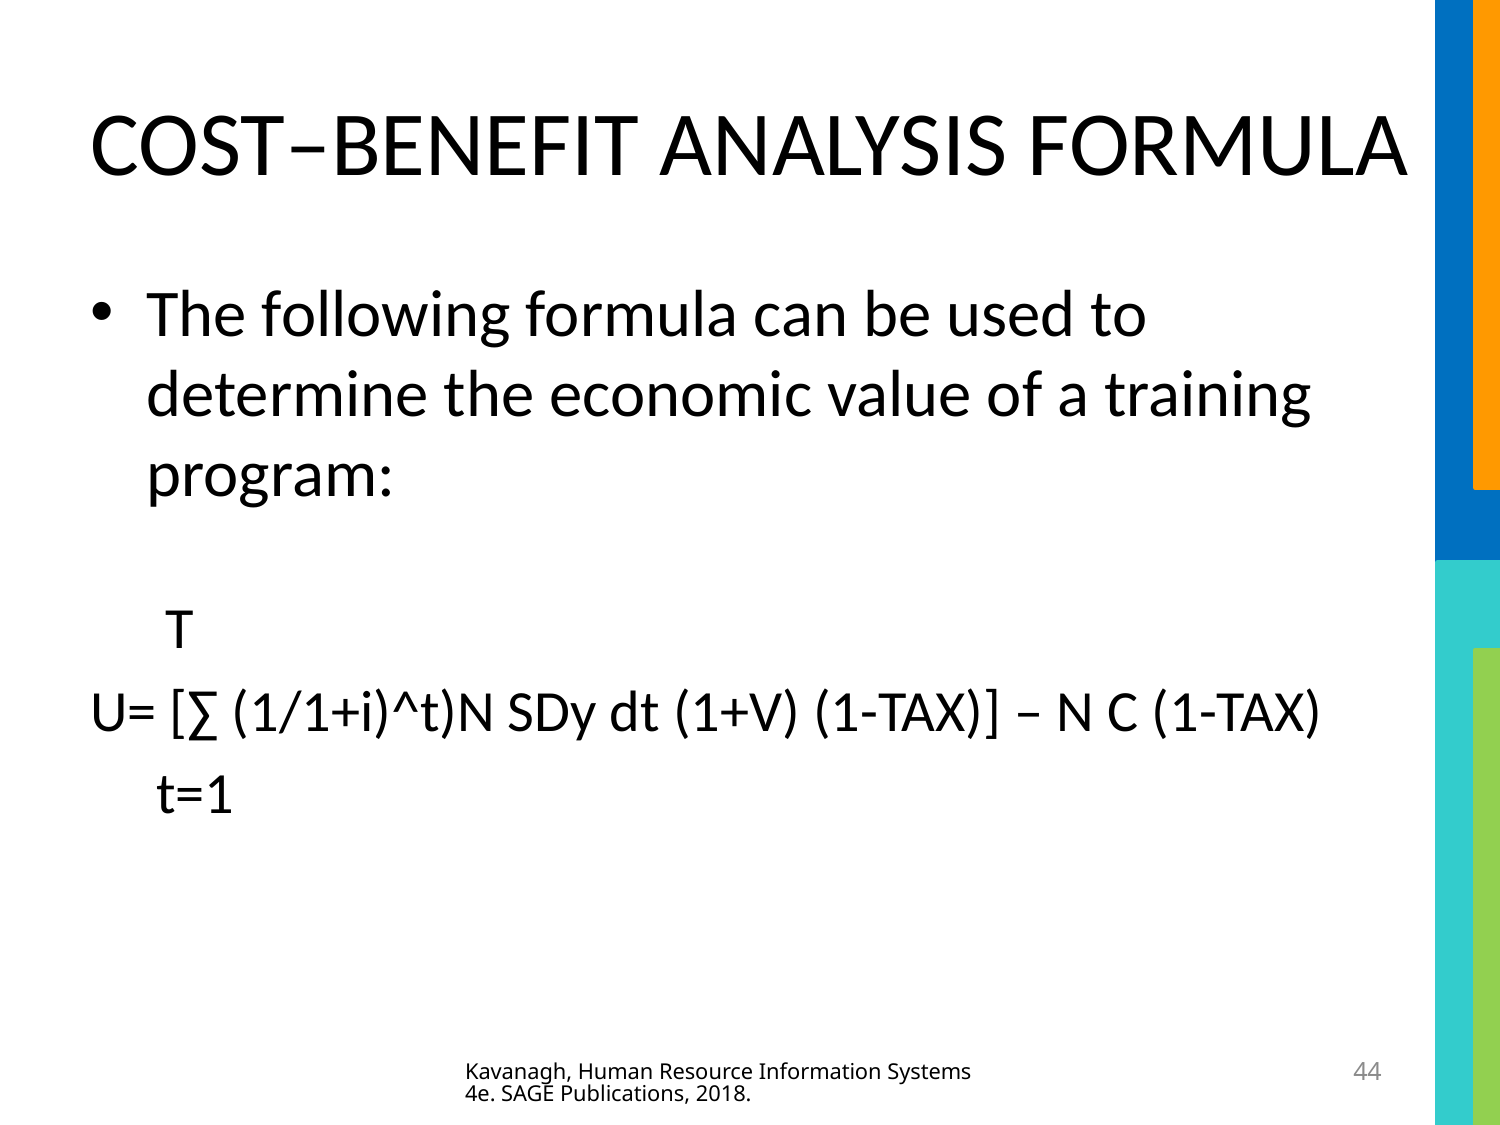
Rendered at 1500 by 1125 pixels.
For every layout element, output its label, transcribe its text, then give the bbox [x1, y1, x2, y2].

title COST–BENEFIT ANALYSIS FORMULA [75, 45, 1425, 233]
list The following formula can be used to determine the economic value of a training program: T U= [∑ (1/1+i)^t)N SDy dt (1+V) (1-TAX)] – N C (1-TAX) t=1 [75, 262, 1425, 1005]
footer Kavanagh, Human Resource Information Systems 4e. SAGE Publications, 2018. [450, 1042, 1004, 1103]
slide_number 44 [1059, 1042, 1397, 1103]
